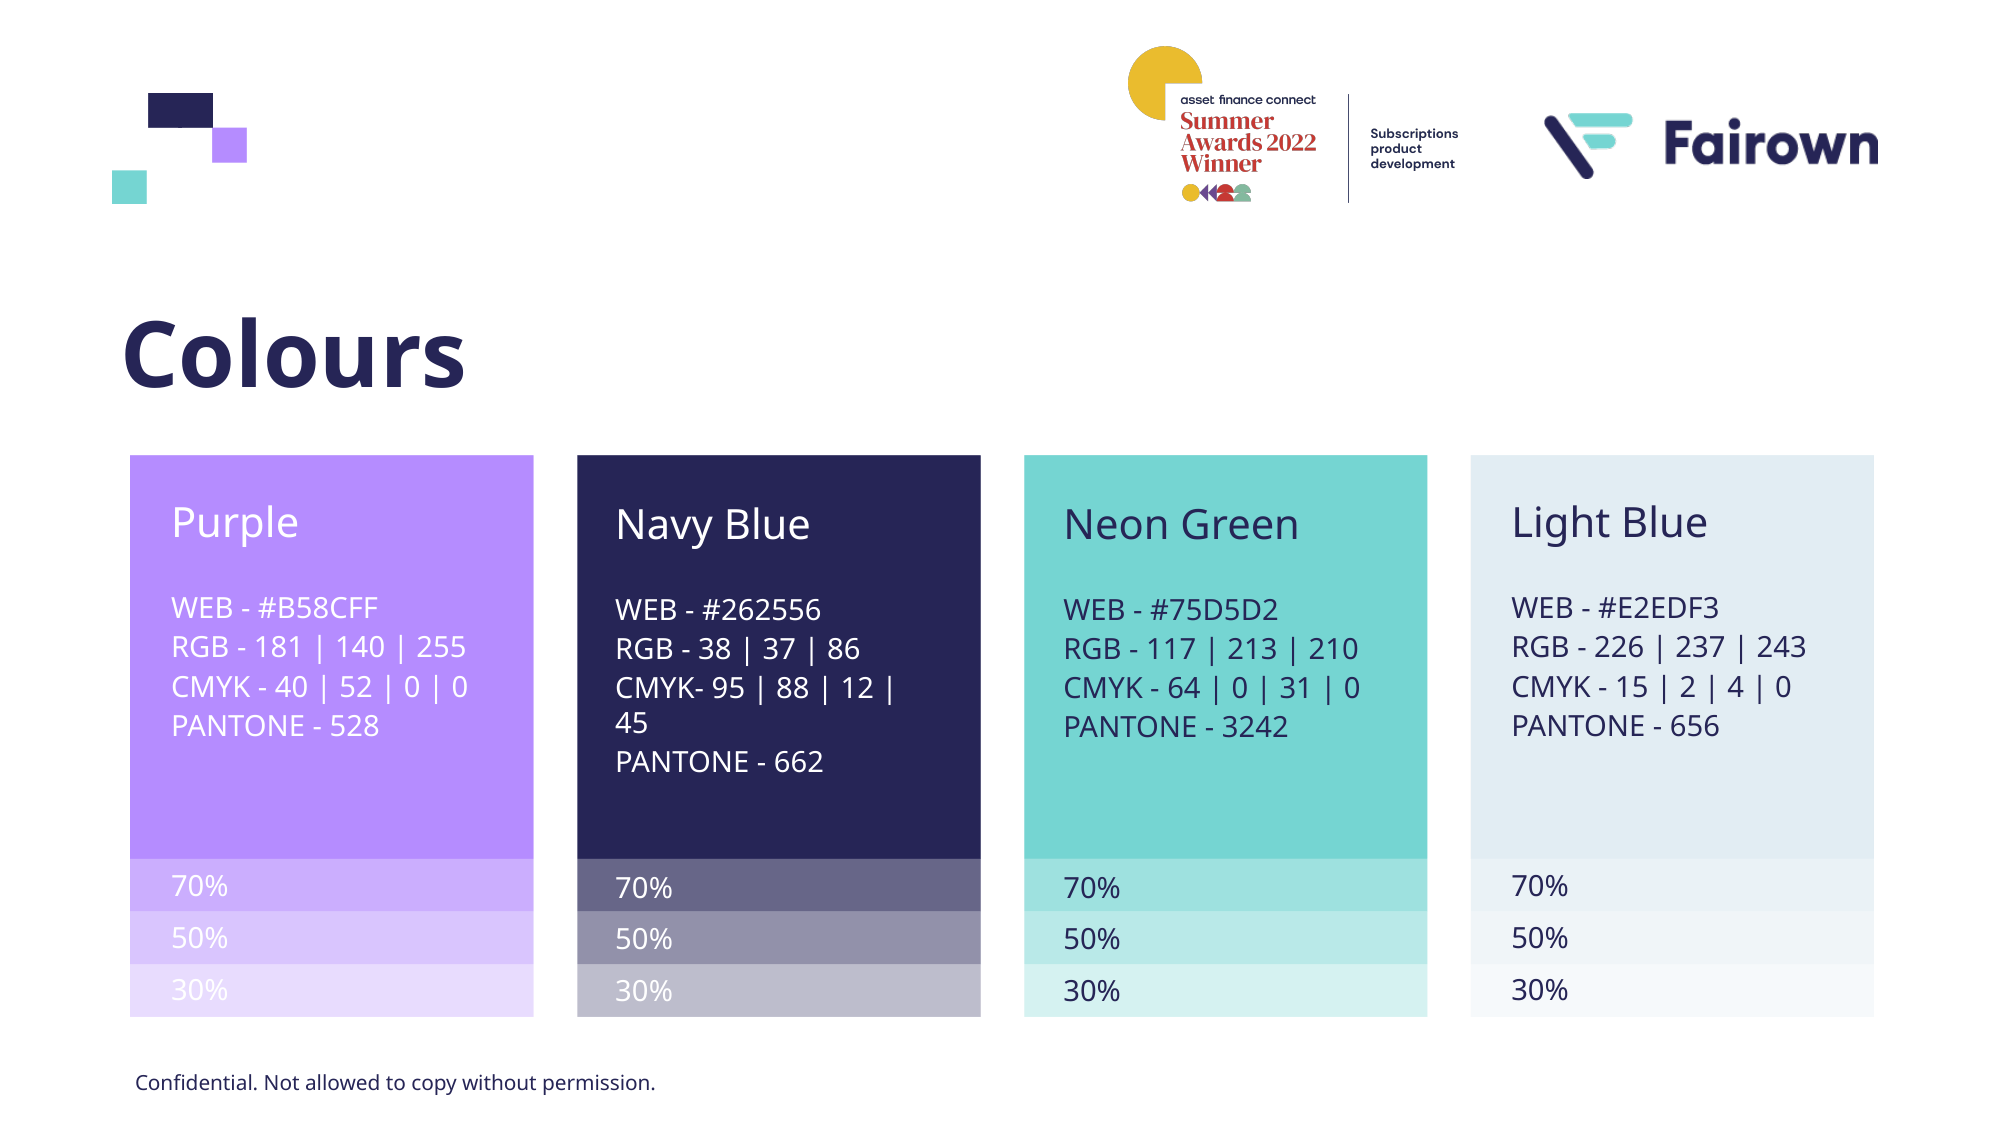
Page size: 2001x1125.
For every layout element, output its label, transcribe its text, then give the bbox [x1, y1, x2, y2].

picture [1128, 46, 1458, 203]
picture [147, 93, 247, 163]
picture [112, 169, 147, 204]
picture [130, 454, 1875, 1017]
picture [1544, 113, 1878, 179]
title Colours [112, 259, 1888, 443]
